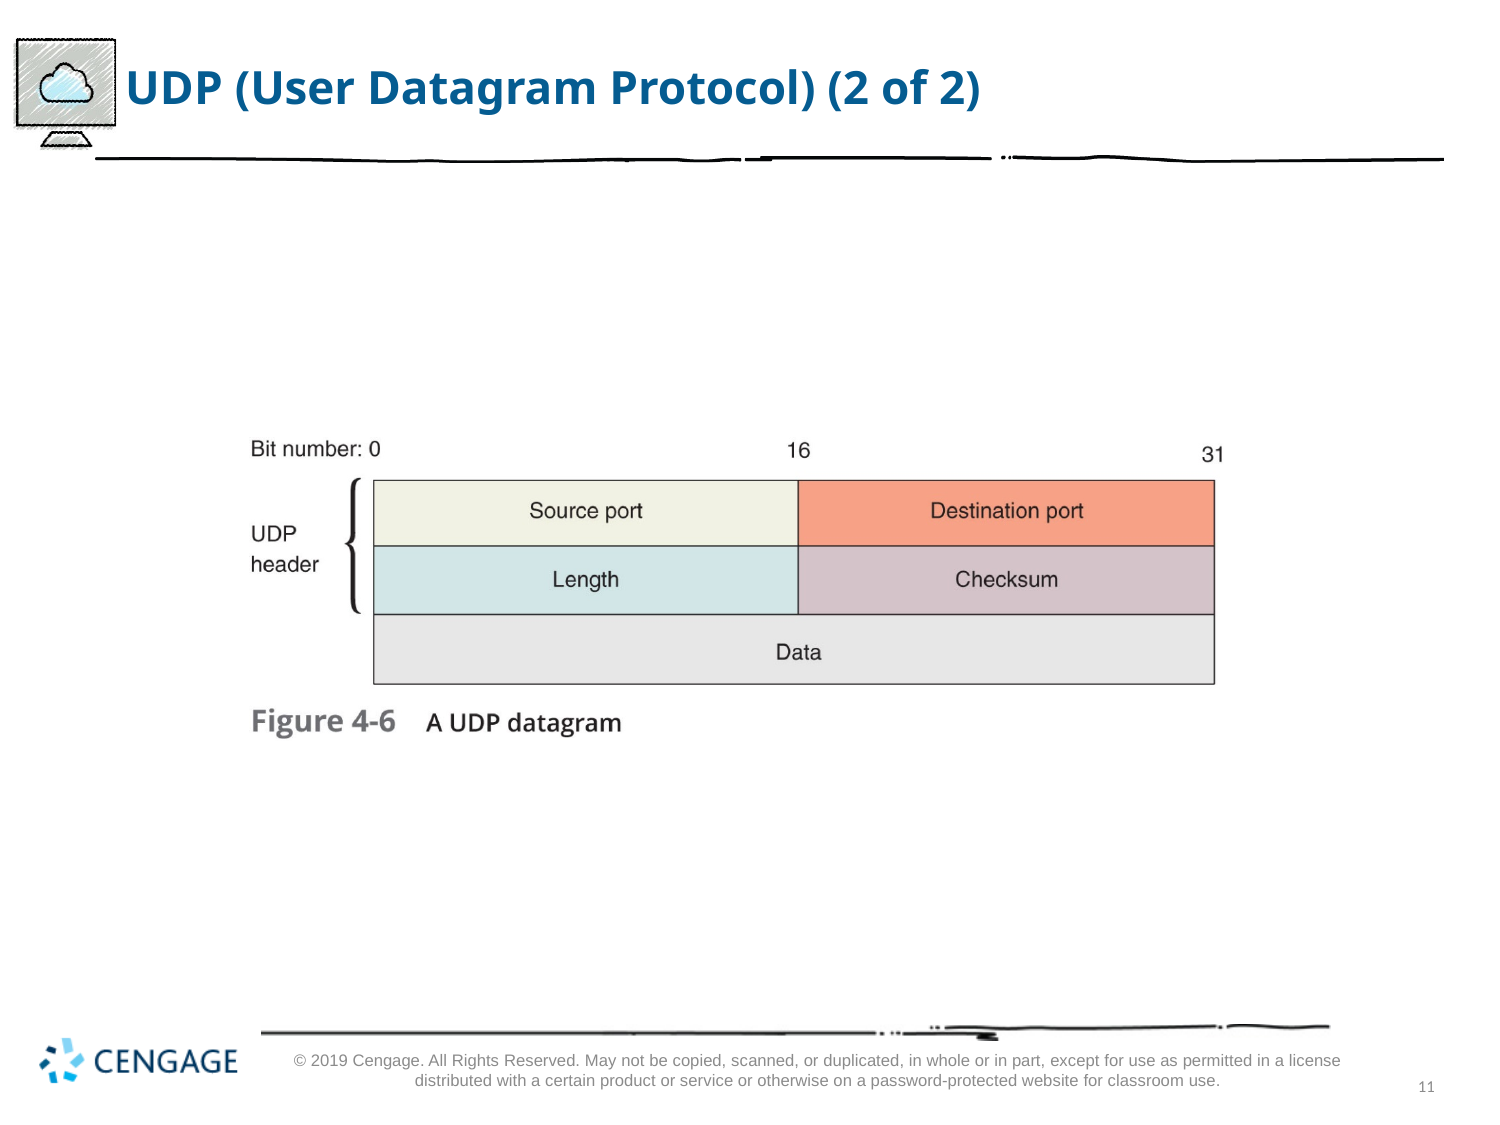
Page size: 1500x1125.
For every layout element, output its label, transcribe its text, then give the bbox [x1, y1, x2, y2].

title U D P (User Datagram Protocol) (2 of 2) [125, 66, 1442, 116]
picture [249, 437, 1224, 741]
picture [19, 1024, 250, 1096]
footer © 2019 Cengage. All Rights Reserved. May not be copied, scanned, or duplicated, in whole or in part, except for use as permitted in a license distributed with a certain product or service or otherwise on a password-protected website for classroom use. [262, 1050, 1375, 1091]
picture [13, 36, 117, 151]
picture [261, 1024, 1331, 1041]
picture [95, 155, 1444, 163]
